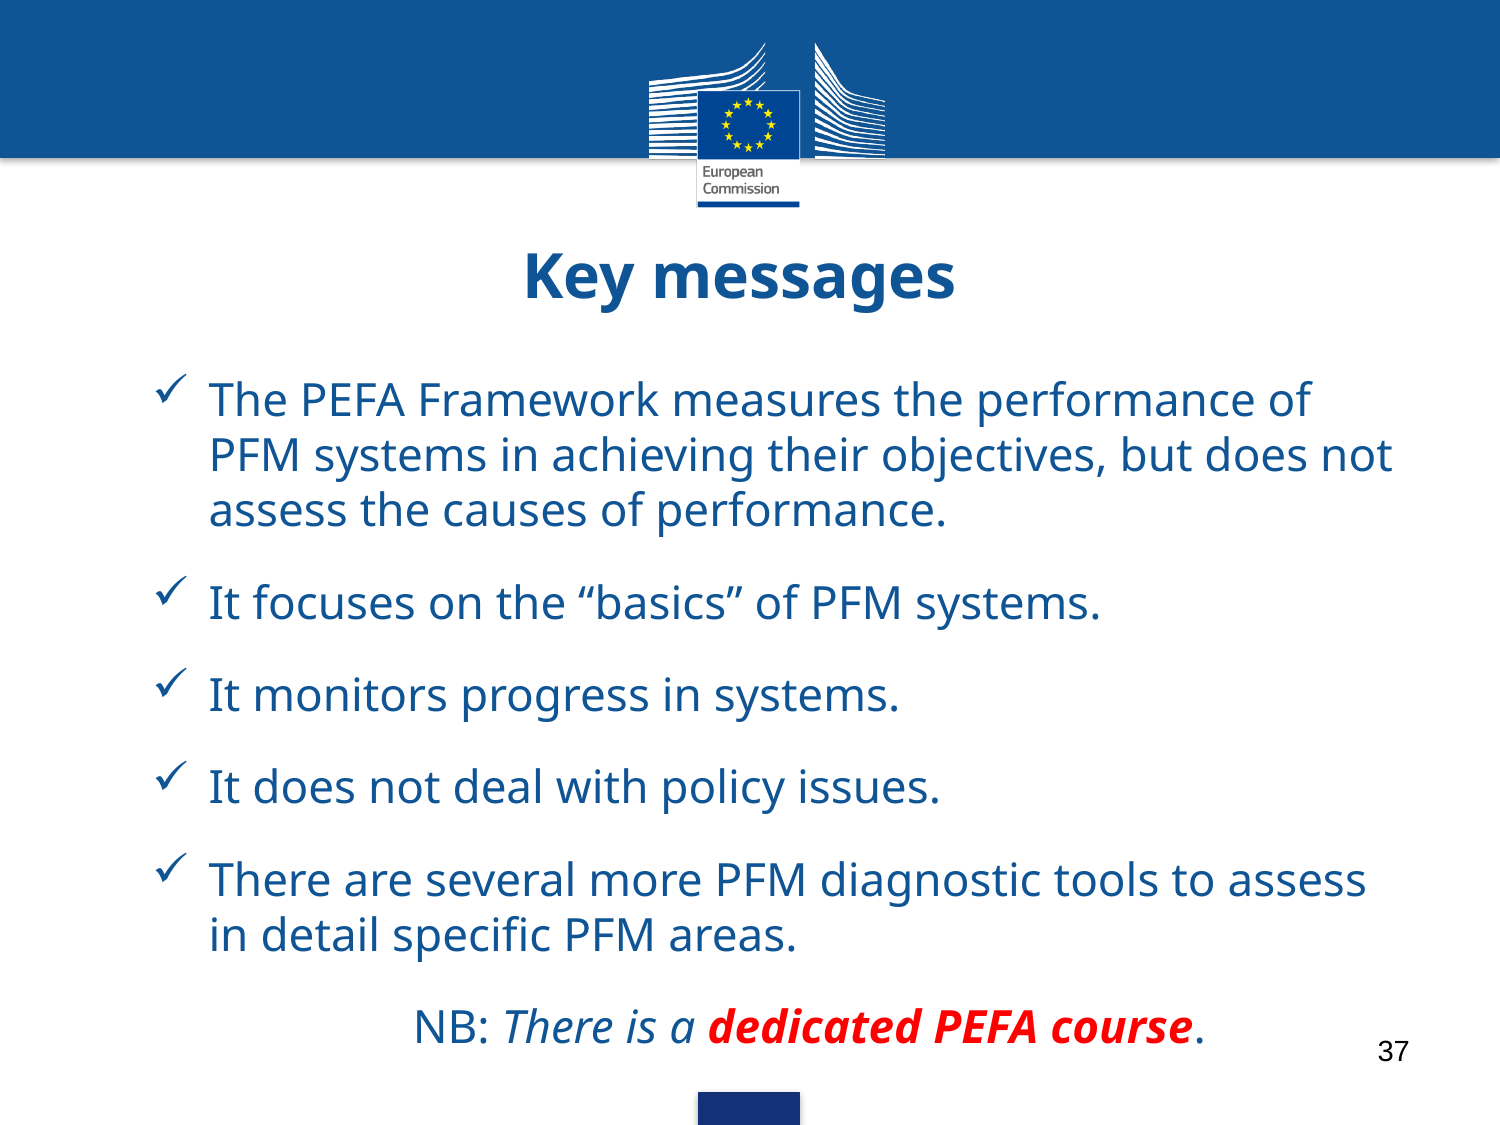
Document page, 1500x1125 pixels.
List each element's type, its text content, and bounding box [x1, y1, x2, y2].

list The PEFA Framework measures the performance of PFM systems in achieving their objectives, but does not assess the causes of performance. It focuses on the “basics” of PFM systems. It monitors progress in systems. It does not deal with policy issues. There are several more PFM diagnostic tools to assess in detail specific PFM areas. NB: There is a dedicated PEFA course. [74, 363, 1426, 1067]
slide_number 37 [1074, 1024, 1426, 1103]
picture [649, 42, 885, 208]
title Key messages [64, 219, 1416, 329]
